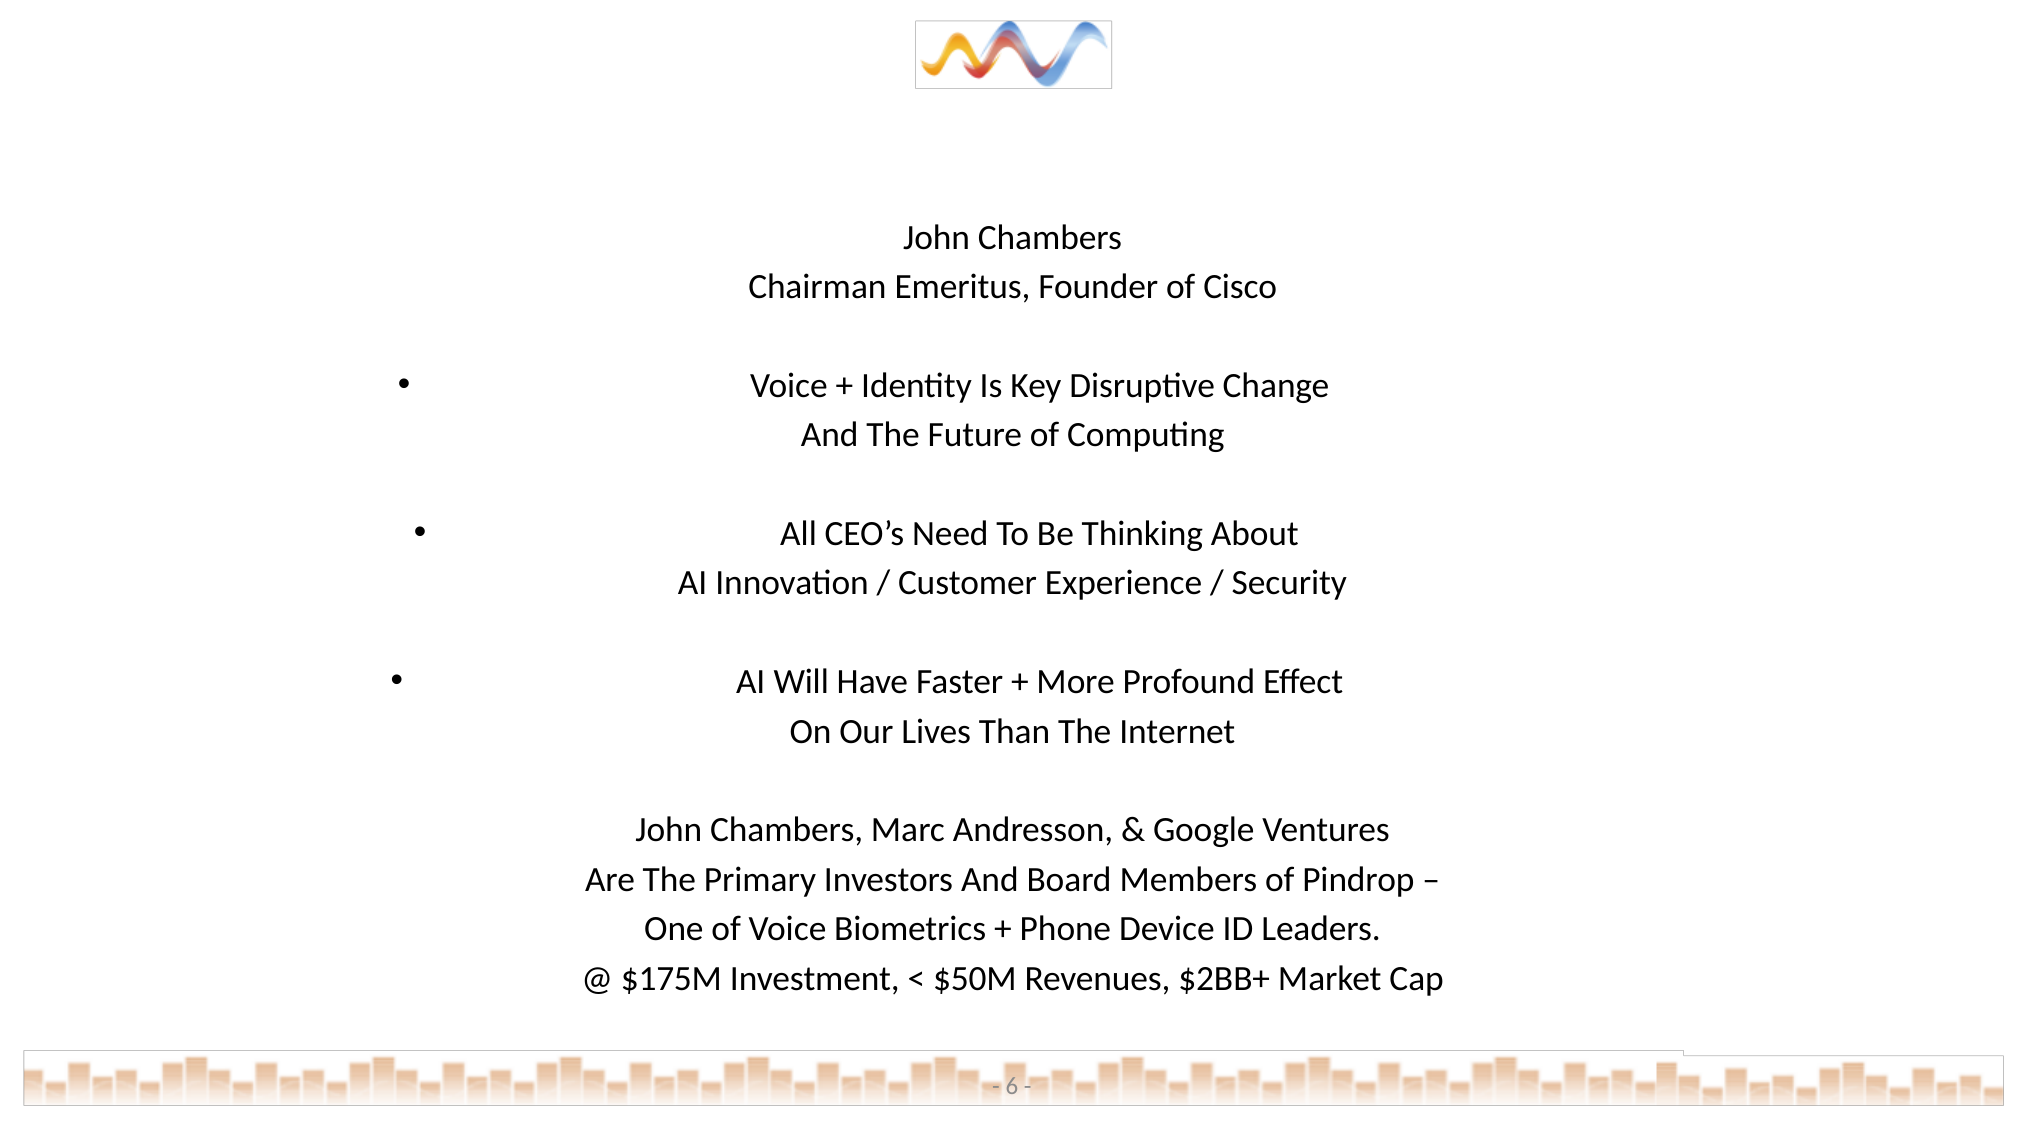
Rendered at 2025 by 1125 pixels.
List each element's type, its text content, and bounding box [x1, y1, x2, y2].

slide_number - 6 - [940, 1054, 1083, 1115]
list John Chambers Chairman Emeritus, Founder of Cisco Voice + Identity Is Key Disruptive Change And The Future of Computing All CEO’s Need To Be Thinking About AI Innovation / Customer Experience / Security AI Will Have Faster + More Profound Effect On Our Lives Than The Internet John Chambers, Marc Andresson, & Google Ventures Are The Primary Investors And Board Members of Pindrop – One of Voice Biometrics + Phone Device ID Leaders. @ $175M Investment, < $50M Revenues, $2BB+ Market Cap [101, 206, 1924, 1005]
